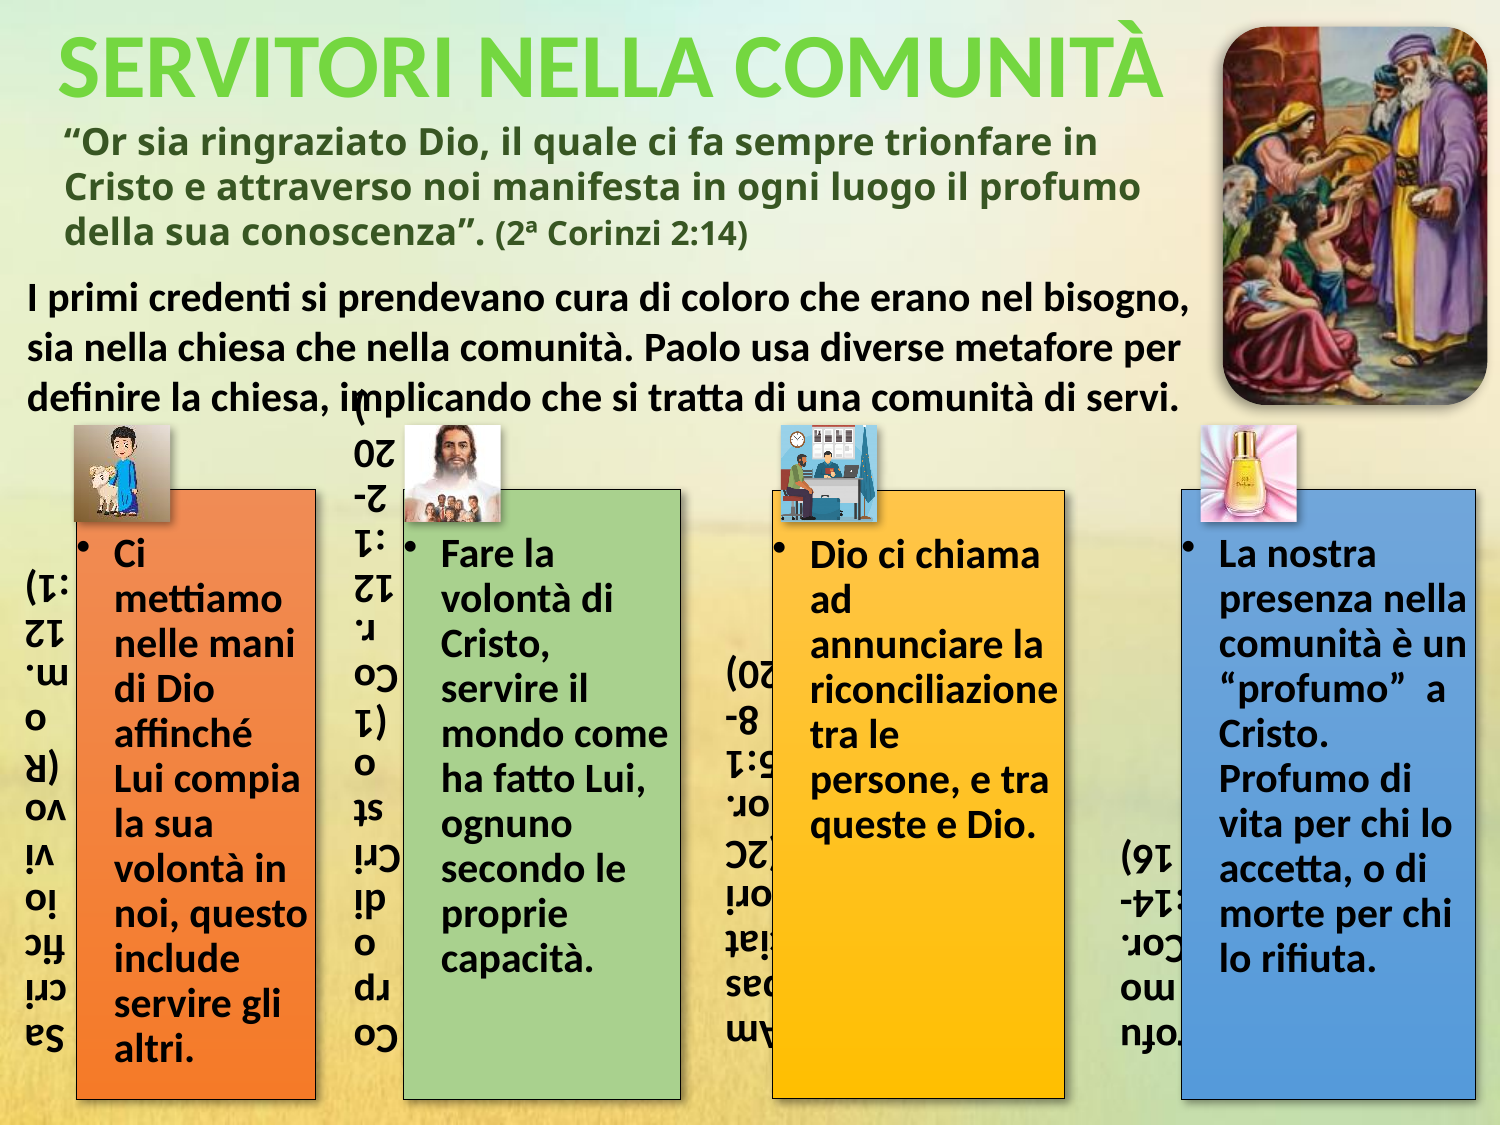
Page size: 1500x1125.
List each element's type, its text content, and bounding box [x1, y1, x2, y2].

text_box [21, 371, 1479, 1125]
text_box I primi credenti si prendevano cura di coloro che erano nel bisogno, sia nella chiesa che nella comunità. Paolo usa diverse metafore per definire la chiesa, implicando che si tratta di una comunità di servi. [12, 262, 1222, 428]
text_box SERVITORI NELLA COMUNITÀ [0, 0, 1223, 124]
text_box “Or sia ringraziato Dio, il quale ci fa sempre trionfare in Cristo e attraverso noi manifesta in ogni luogo il profumo della sua conoscenza”. (2ª Corinzi 2:14) [49, 110, 1177, 261]
picture [0, 0, 1500, 1125]
